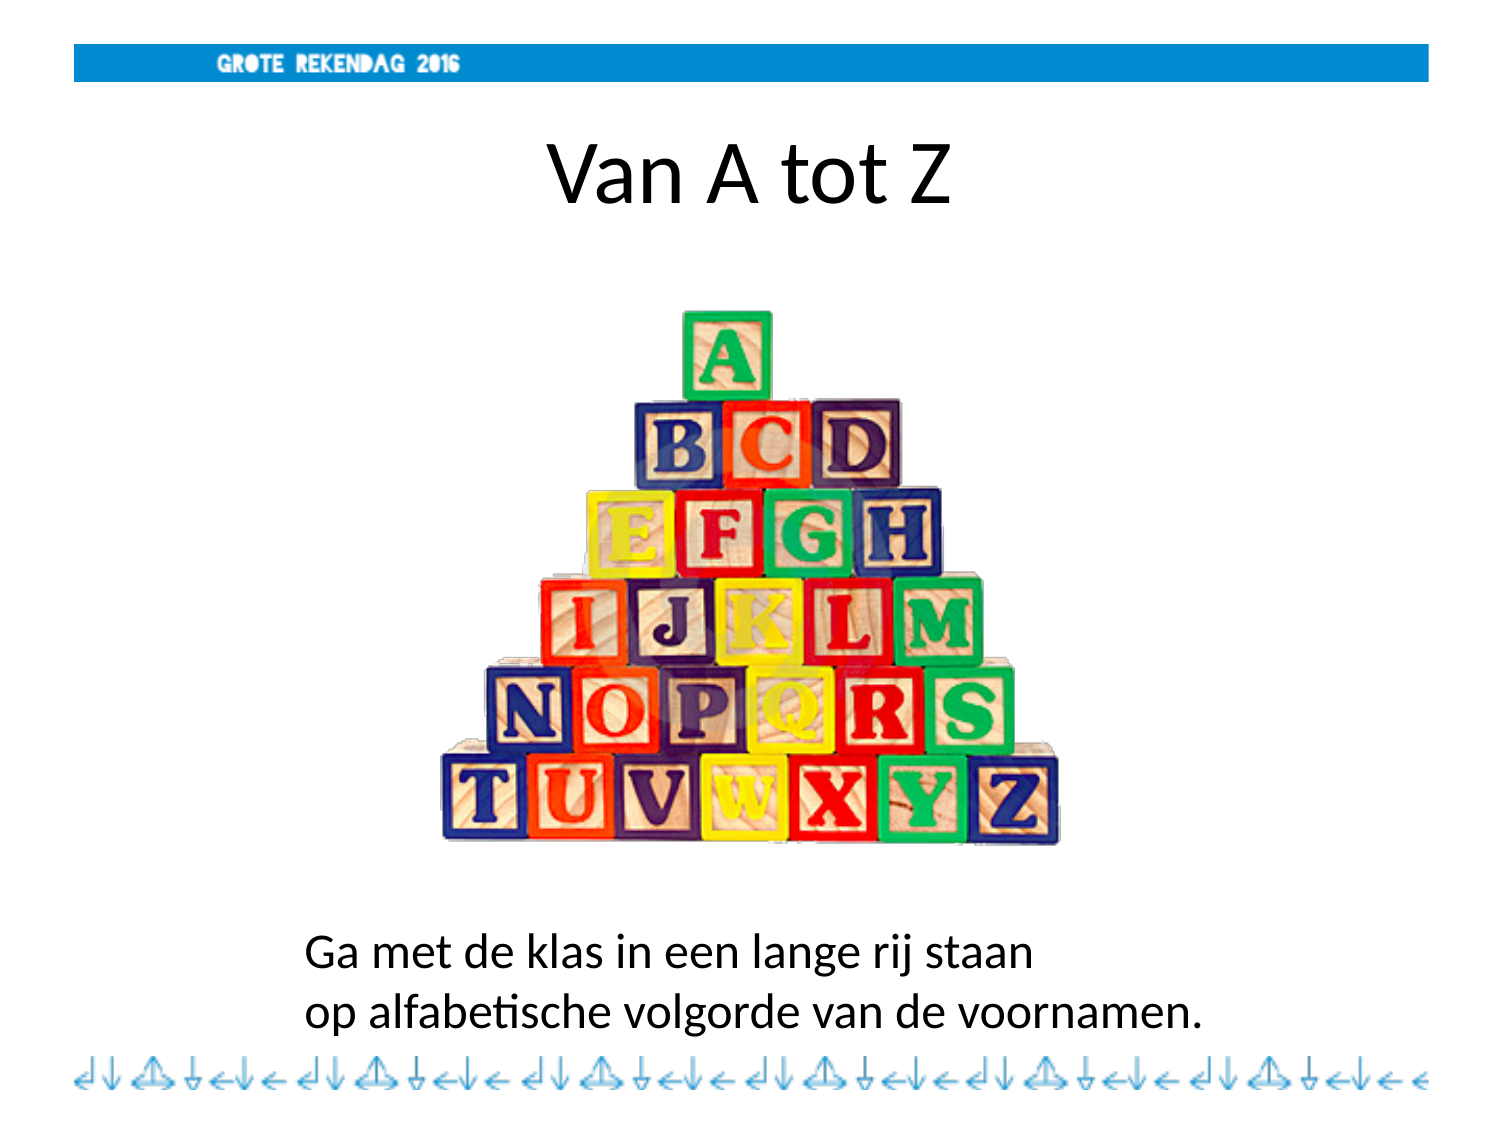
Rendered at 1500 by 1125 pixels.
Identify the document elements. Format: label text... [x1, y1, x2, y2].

text_box Ga met de klas in een lange rij staan op alfabetische volgorde van de voornamen. [289, 911, 1219, 1047]
picture [437, 249, 1063, 876]
title Van A tot Z [75, 101, 1425, 233]
picture [217, 54, 284, 72]
picture [73, 1056, 1429, 1090]
picture [296, 54, 405, 72]
picture [417, 54, 459, 72]
